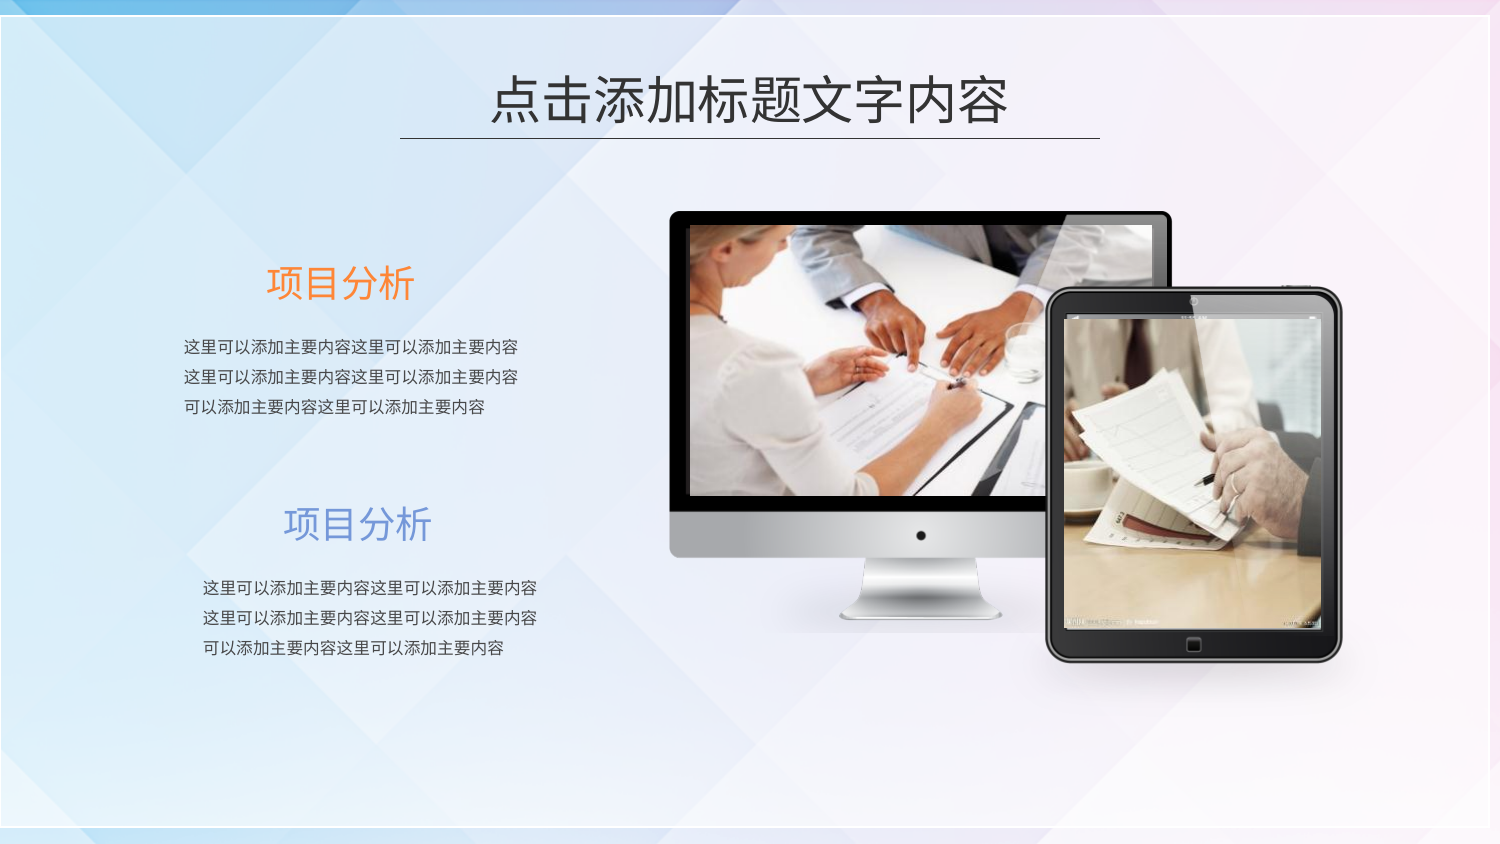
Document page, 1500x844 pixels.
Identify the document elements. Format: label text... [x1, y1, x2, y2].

text_box 这里可以添加主要内容这里可以添加主要内容这里可以添加主要内容这里可以添加主要内容可以添加主要内容这里可以添加主要内容 [191, 562, 553, 664]
text_box 点击添加标题文字内容 [472, 60, 1028, 138]
picture [662, 202, 1445, 755]
text_box 项目分析 [255, 253, 428, 311]
text_box 项目分析 [272, 495, 445, 552]
picture [0, 0, 1500, 844]
text_box 这里可以添加主要内容这里可以添加主要内容这里可以添加主要内容这里可以添加主要内容可以添加主要内容这里可以添加主要内容 [172, 321, 533, 423]
